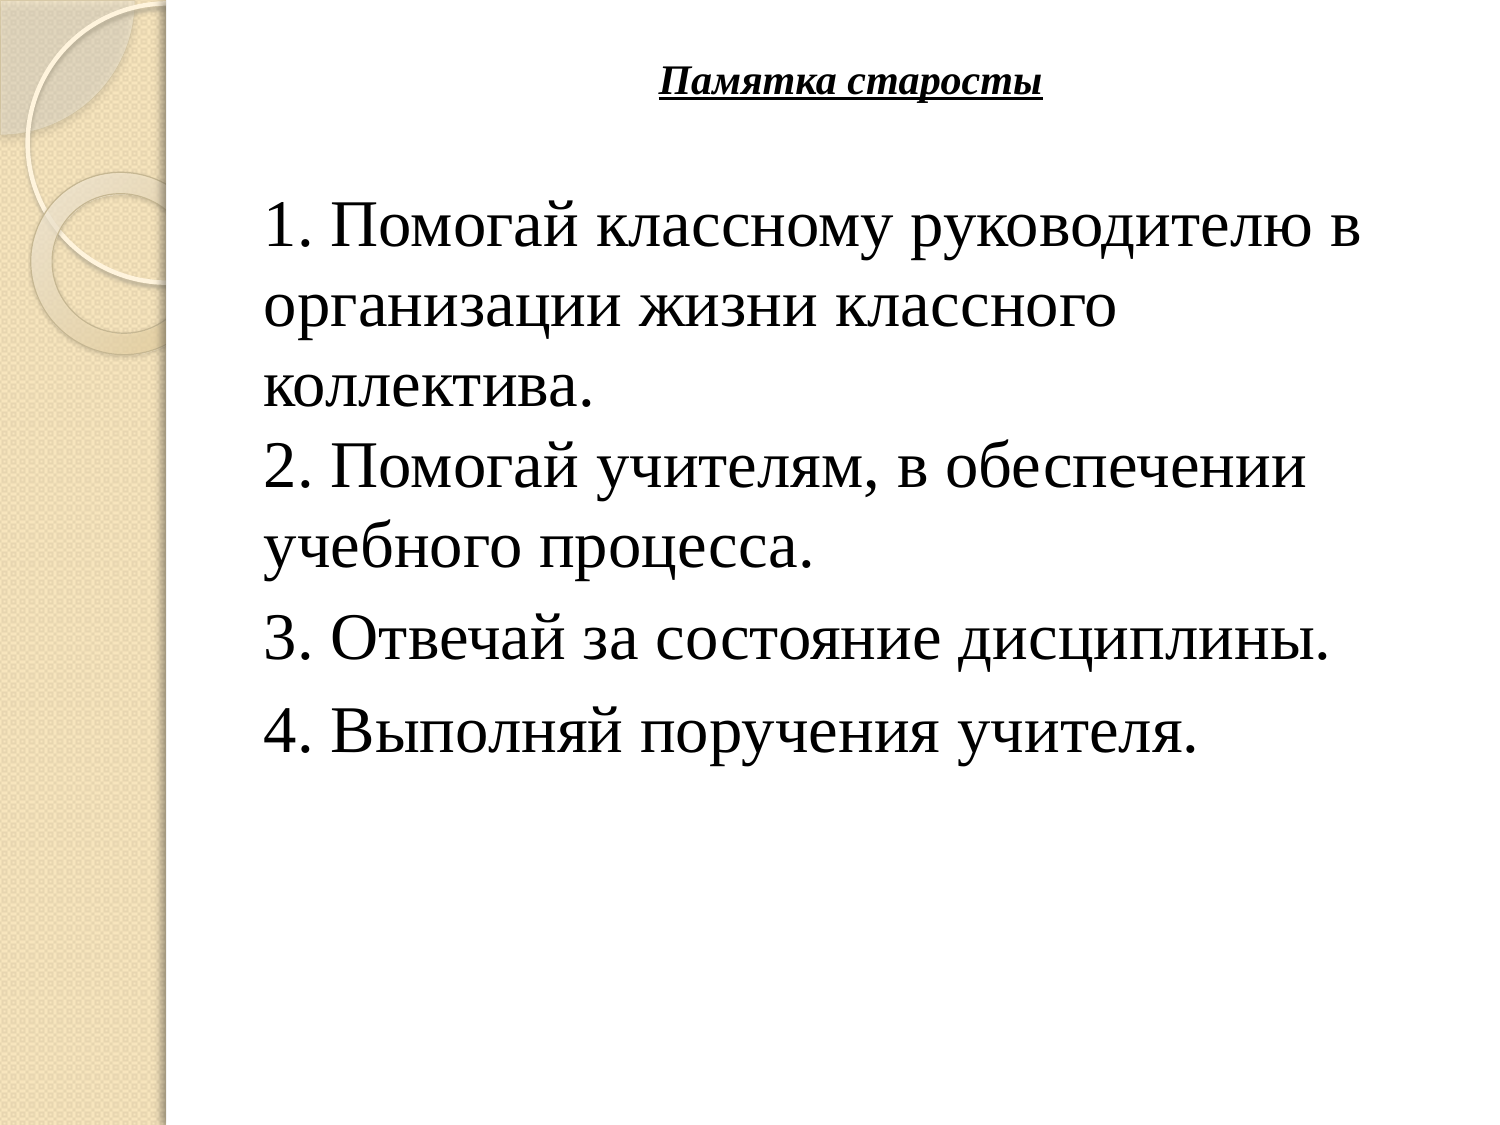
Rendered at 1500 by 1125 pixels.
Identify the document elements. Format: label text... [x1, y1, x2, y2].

list 1. Помогай классному руководителю в организации жизни классного коллектива. 2. Помогай учителям, в обеспечении учебного процесса. 3. Отвечай за состояние дисциплины. 4. Выполняй поручения учителя. [235, 172, 1466, 1071]
title Памятка старосты [235, 45, 1466, 161]
